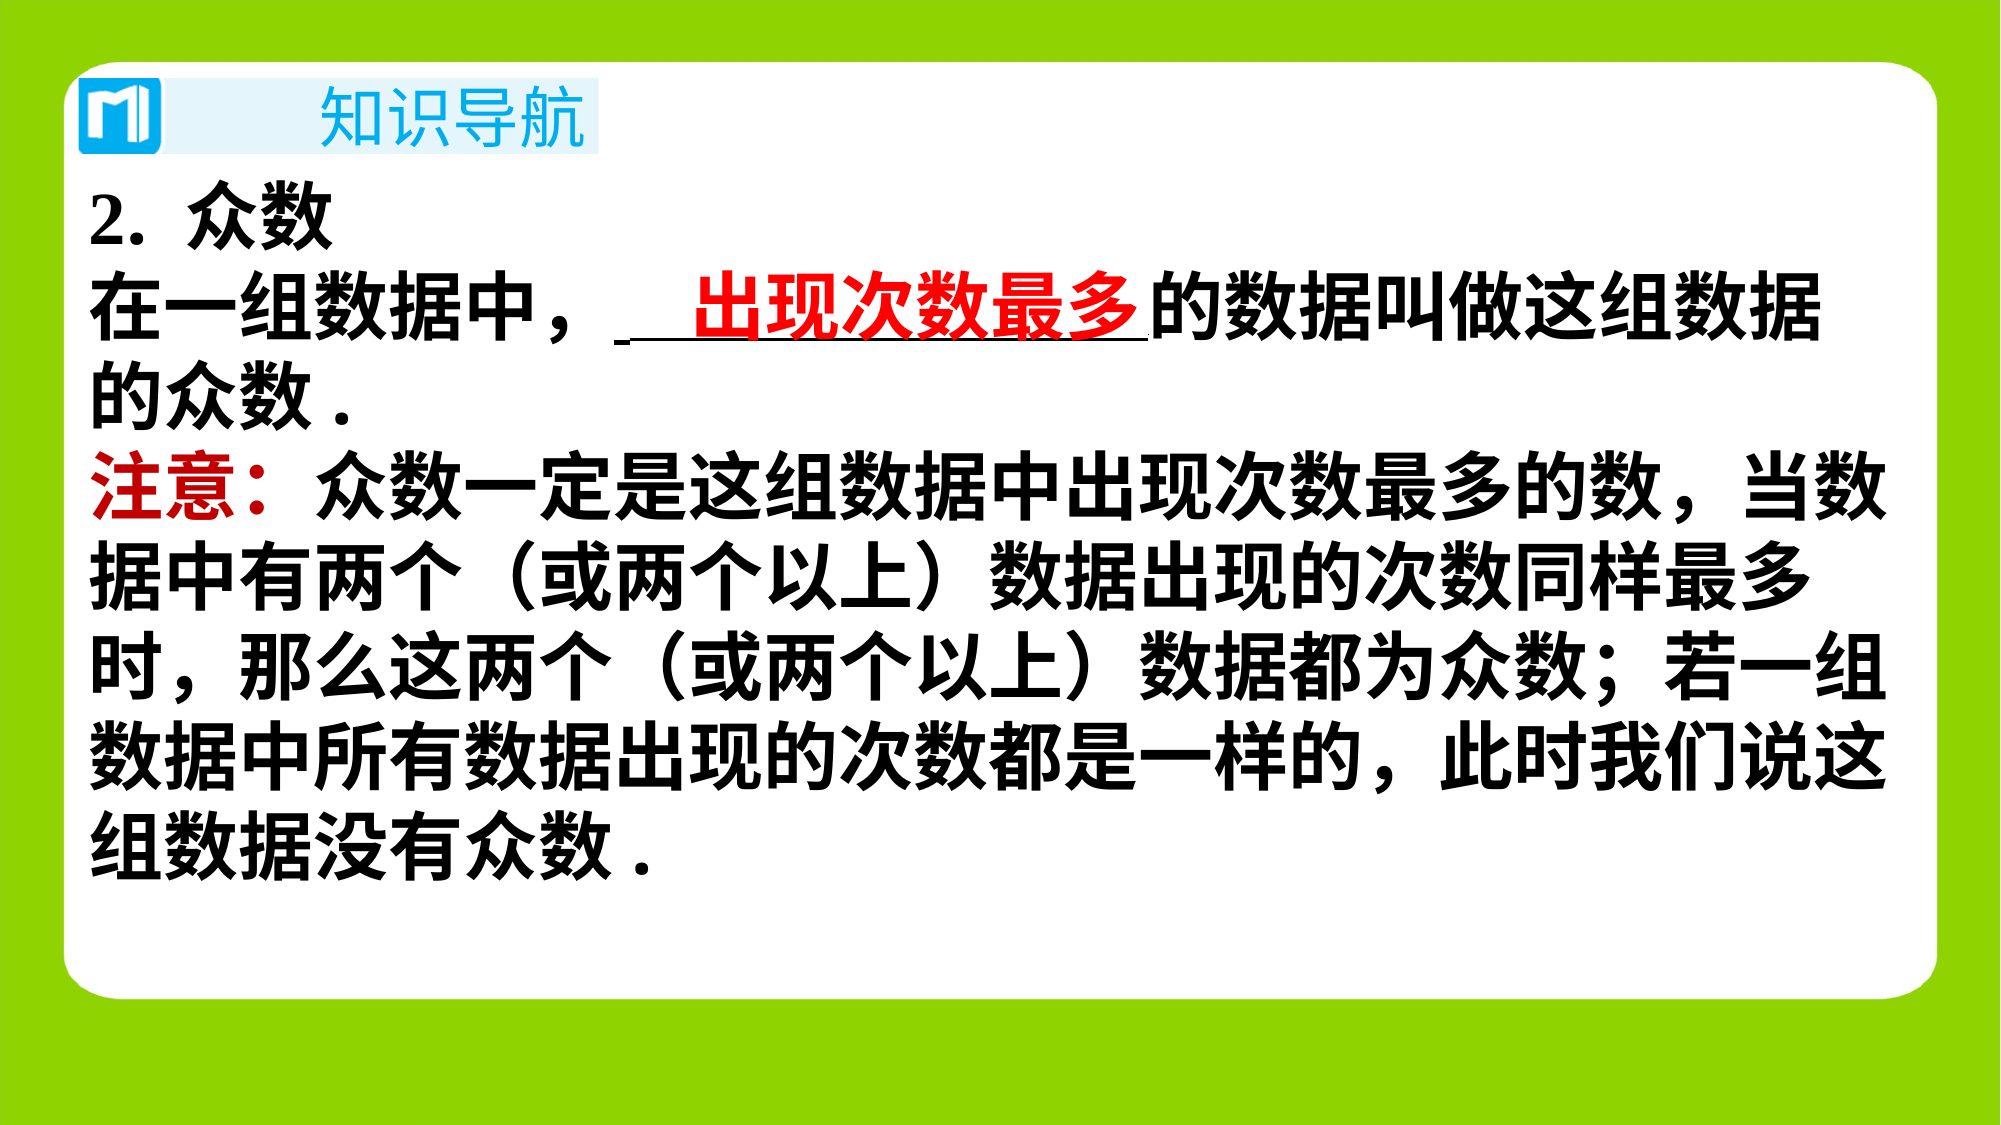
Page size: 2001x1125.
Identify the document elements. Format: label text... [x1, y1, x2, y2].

picture [0, 0, 2001, 1125]
text_box 出现次数最多 [675, 251, 1233, 357]
text_box 2. 众数 在一组数据中， ⁠的数据叫做这组数据 的众数. 注意：众数一定是这组数据中出现次数最多的数，当数 据中有两个（或两个以上）数据出现的次数同样最多 时，那么这两个（或两个以上）数据都为众数；若一组 数据中所有数据出现的次数都是一样的，此时我们说这 组数据没有众数. [88, 169, 1974, 897]
